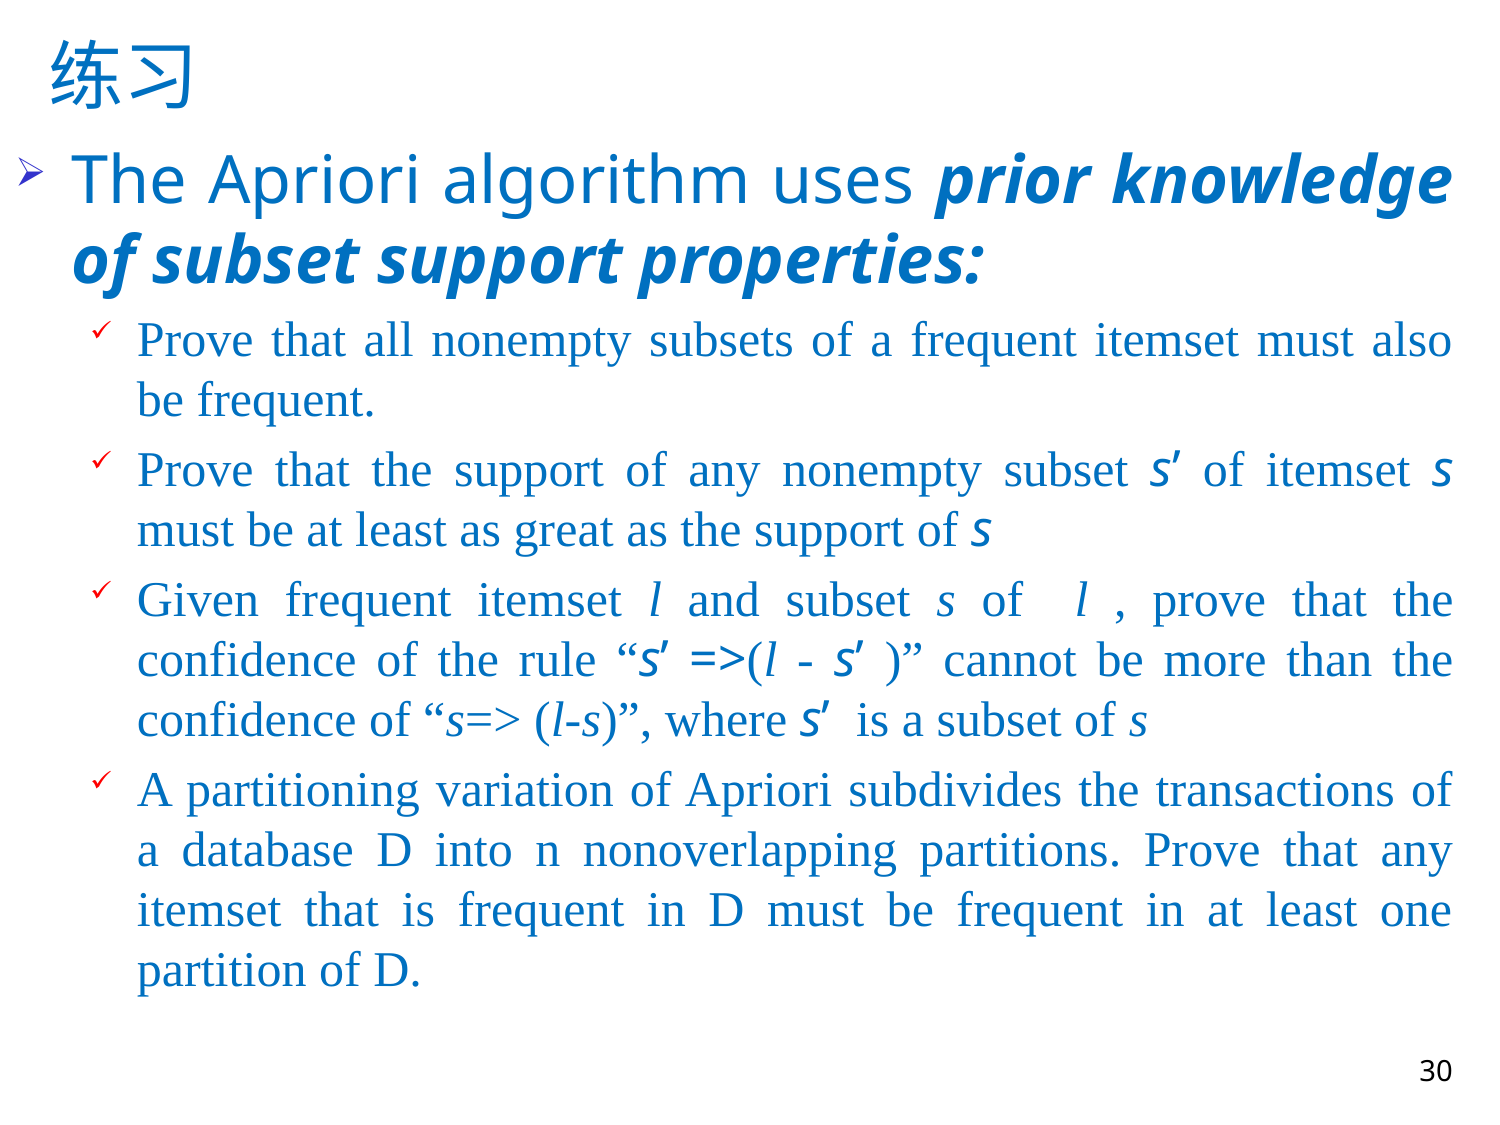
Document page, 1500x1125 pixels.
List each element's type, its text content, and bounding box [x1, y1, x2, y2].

slide_number 30 [1154, 1023, 1468, 1100]
list The Apriori algorithm uses prior knowledge of subset support properties: Prove that all nonempty subsets of a frequent itemset must also be frequent. Prove that the support of any nonempty subset s’ of itemset s must be at least as great as the support of s Given frequent itemset l and subset s of l , prove that the confidence of the rule “s’ =>(l - s’ )” cannot be more than the confidence of “s=> (l-s)”, where s’ is a subset of s A partitioning variation of Apriori subdivides the transactions of a database D into n nonoverlapping partitions. Prove that any itemset that is frequent in D must be frequent in at least one partition of D. [0, 128, 1469, 1102]
title 练习 [33, 30, 1312, 127]
